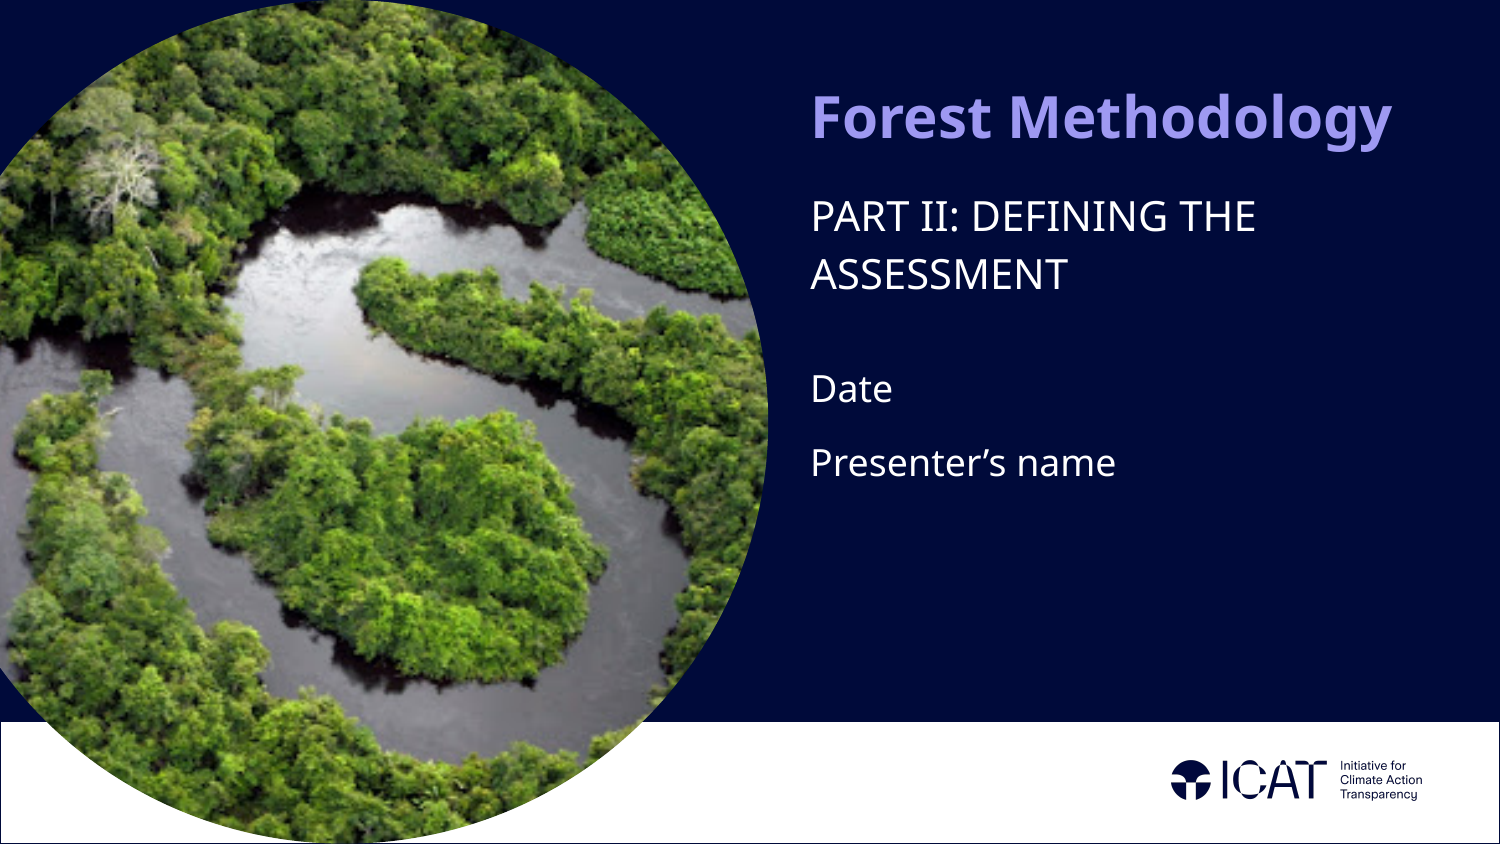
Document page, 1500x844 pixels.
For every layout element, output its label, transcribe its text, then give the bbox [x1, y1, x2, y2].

text_box Date Presenter’s name [795, 343, 1449, 501]
picture [1171, 724, 1459, 835]
subtitle PART II: DEFINING THE ASSESSMENT [795, 258, 1450, 605]
title Forest Methodology [795, 72, 1487, 258]
picture [0, 0, 769, 844]
